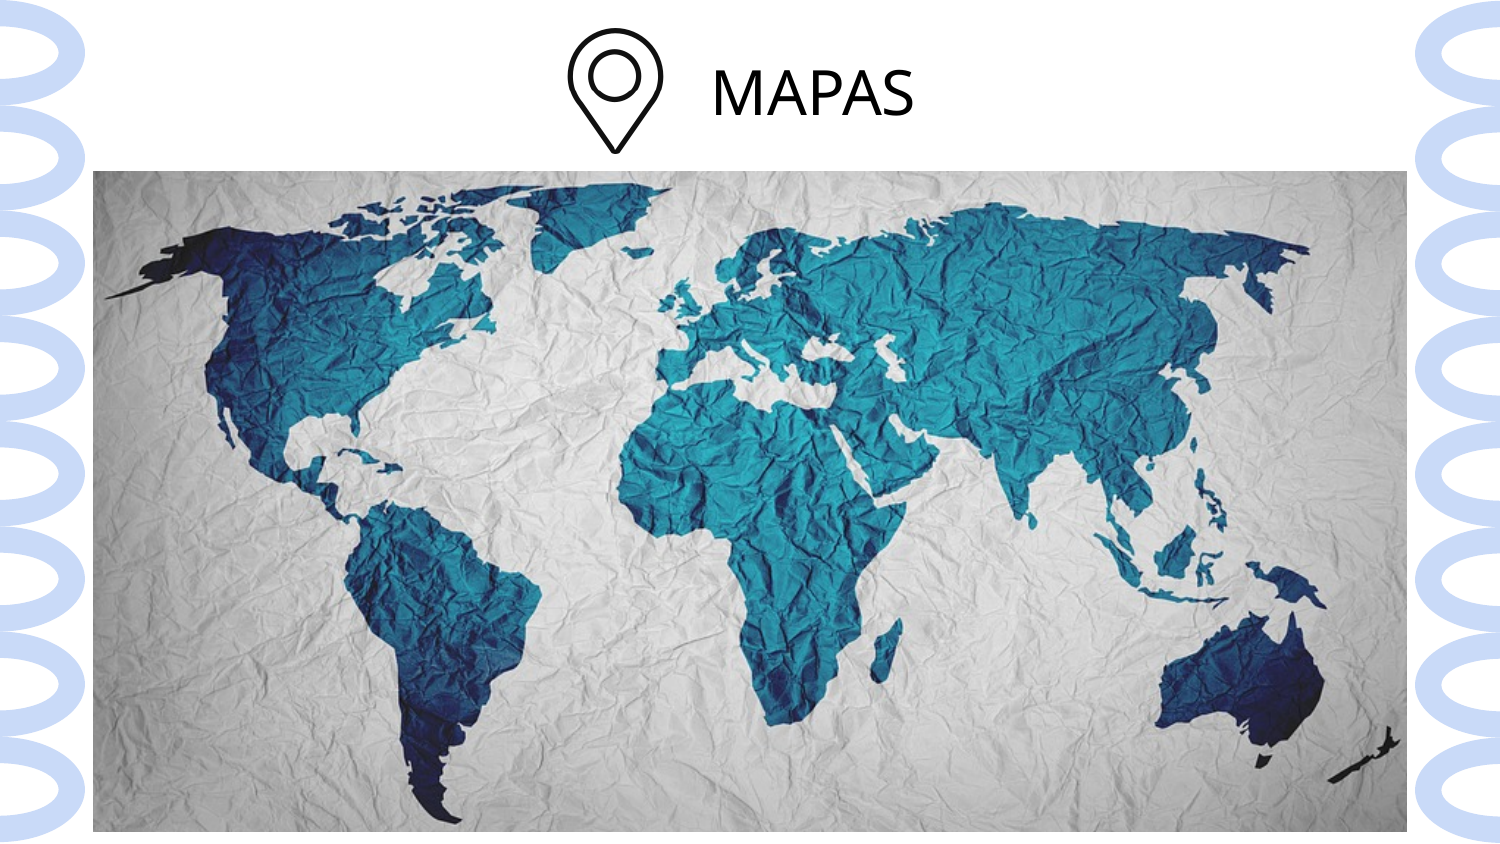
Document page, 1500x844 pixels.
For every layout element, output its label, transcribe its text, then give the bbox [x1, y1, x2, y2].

title MAPAS [695, 55, 948, 127]
picture [92, 170, 1408, 833]
picture [552, 27, 678, 154]
